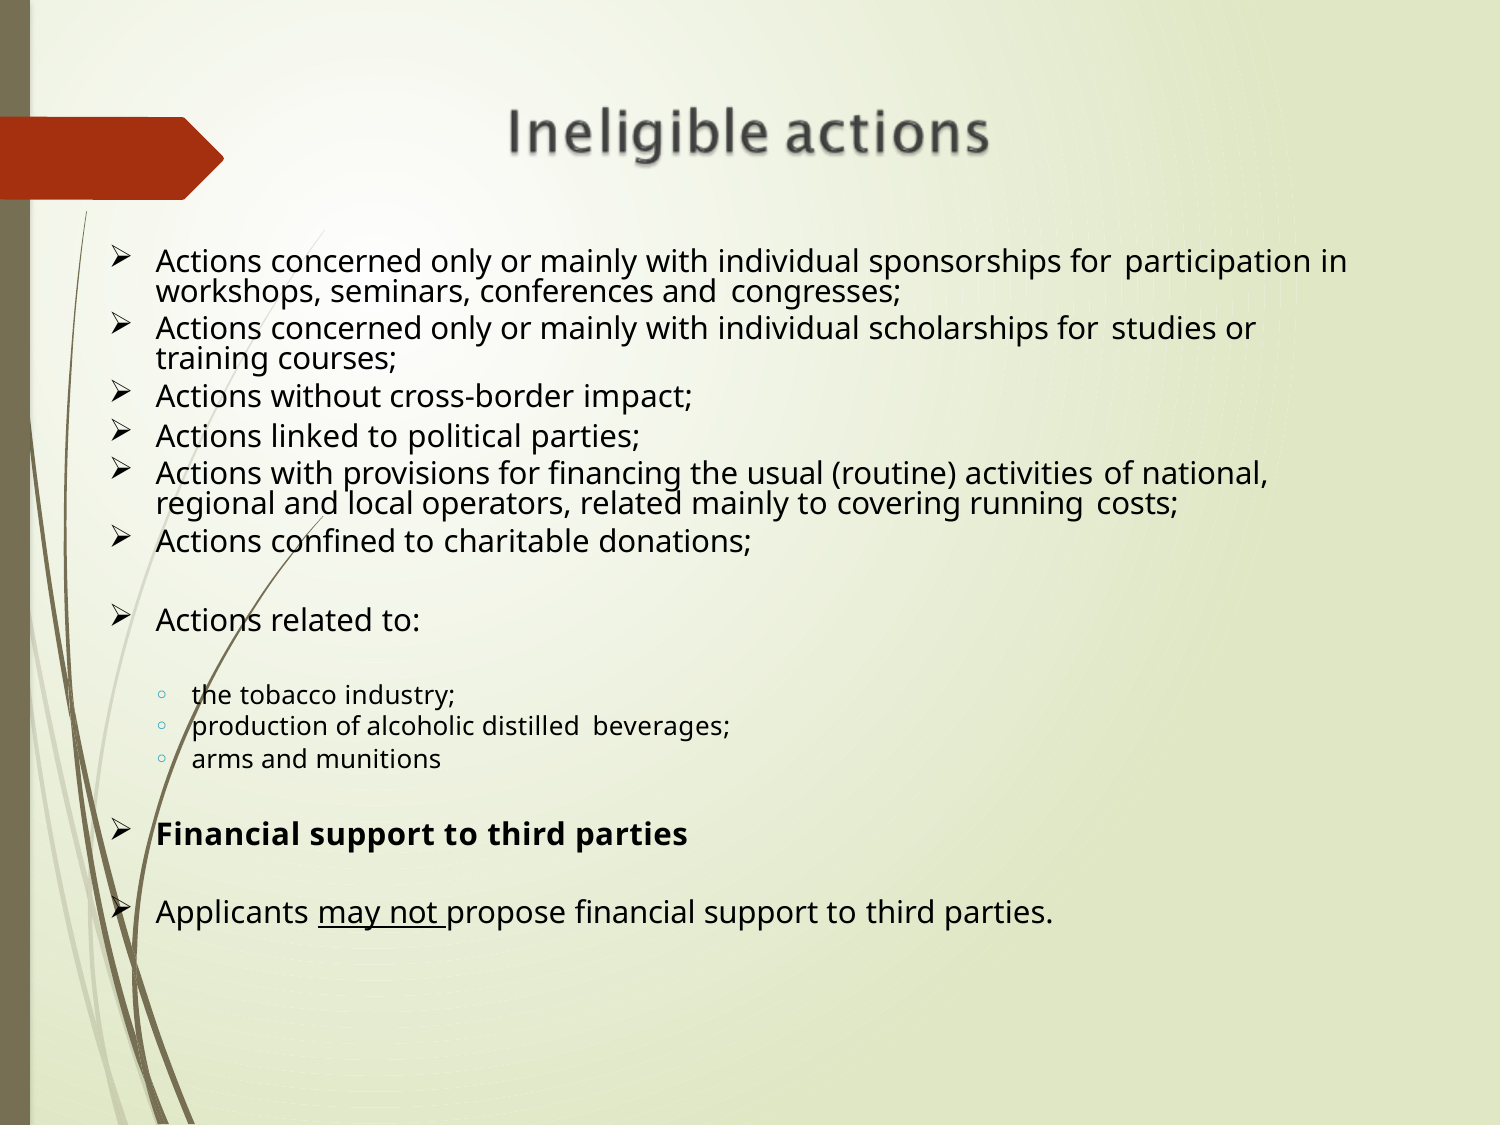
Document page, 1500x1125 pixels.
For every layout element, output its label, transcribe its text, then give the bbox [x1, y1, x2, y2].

text_box Actions concerned only or mainly with individual sponsorships for participation in workshops, seminars, conferences and congresses; Actions concerned only or mainly with individual scholarships for studies or training courses; Actions without cross-border impact; Actions linked to political parties; Actions with provisions for financing the usual (routine) activities of national, regional and local operators, related mainly to covering running costs; Actions confined to charitable donations; Actions related to: the tobacco industry; production of alcoholic distilled beverages; arms and munitions Financial support to third parties Applicants may not propose financial support to third parties. [106, 249, 1392, 930]
text_box [465, 81, 1054, 183]
